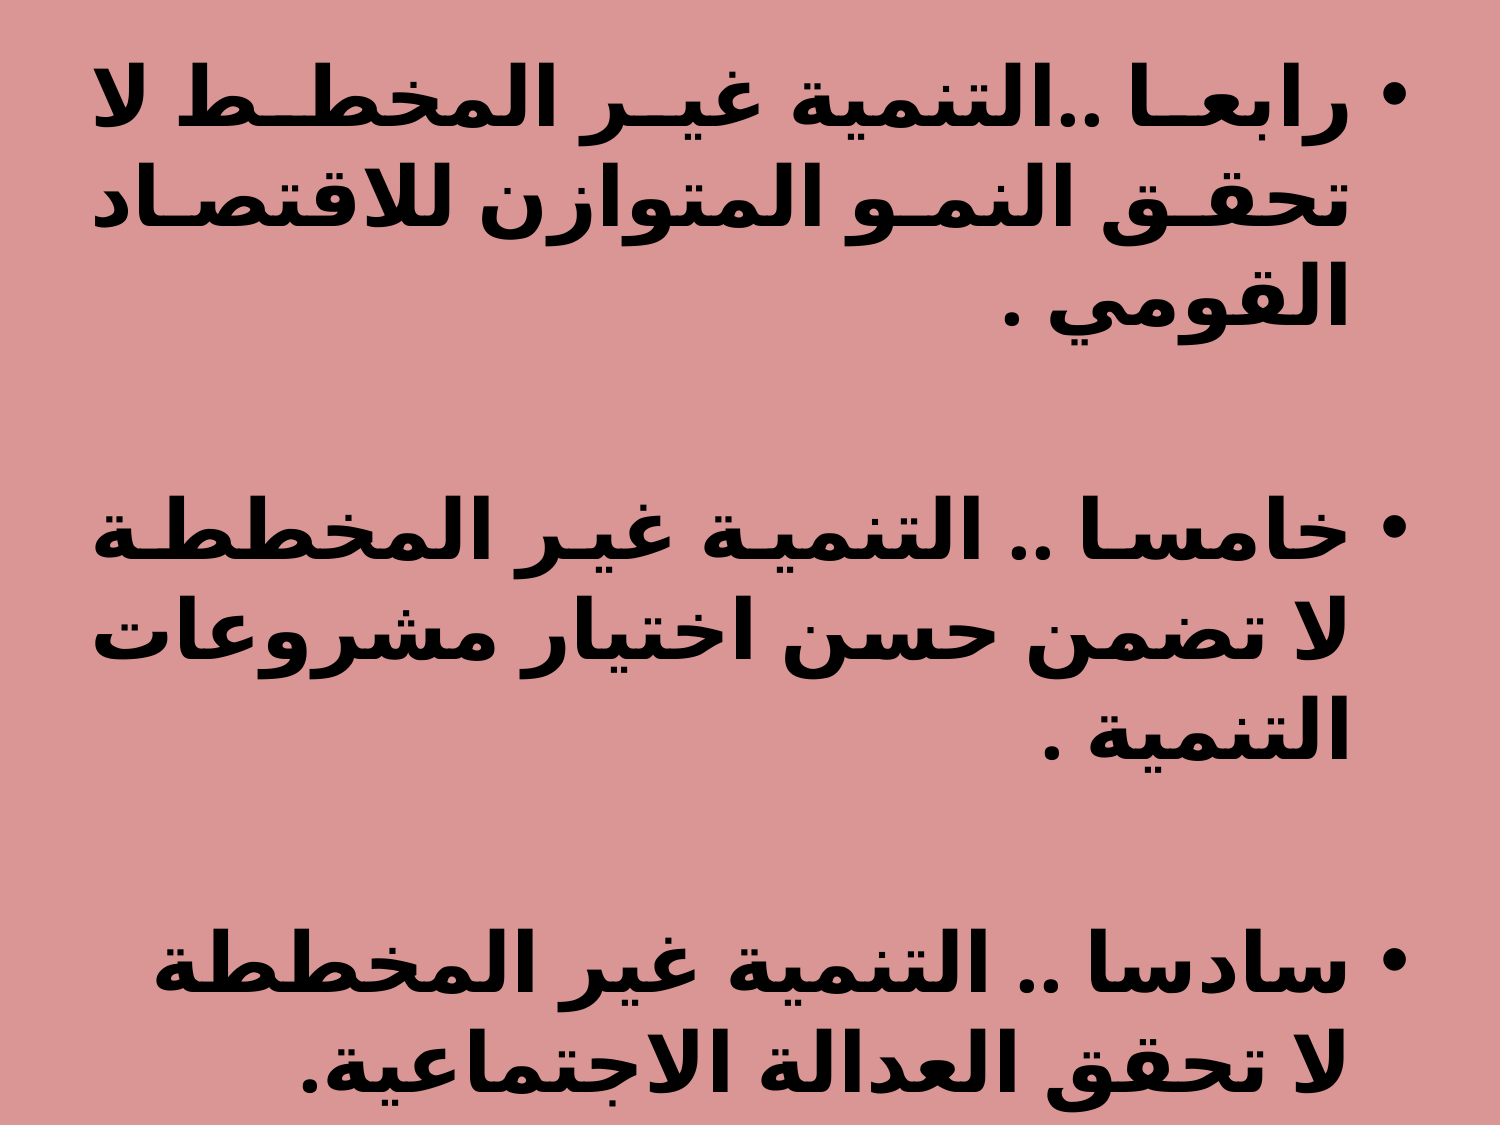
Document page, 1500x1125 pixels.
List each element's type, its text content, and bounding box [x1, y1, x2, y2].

list رابعا ..التنمية غير المخطط لا تحقق النمو المتوازن للاقتصاد القومي . خامسا .. التنمية غير المخططة لا تضمن حسن اختيار مشروعات التنمية . سادسا .. التنمية غير المخططة لا تحقق العدالة الاجتماعية. [75, 35, 1425, 1005]
